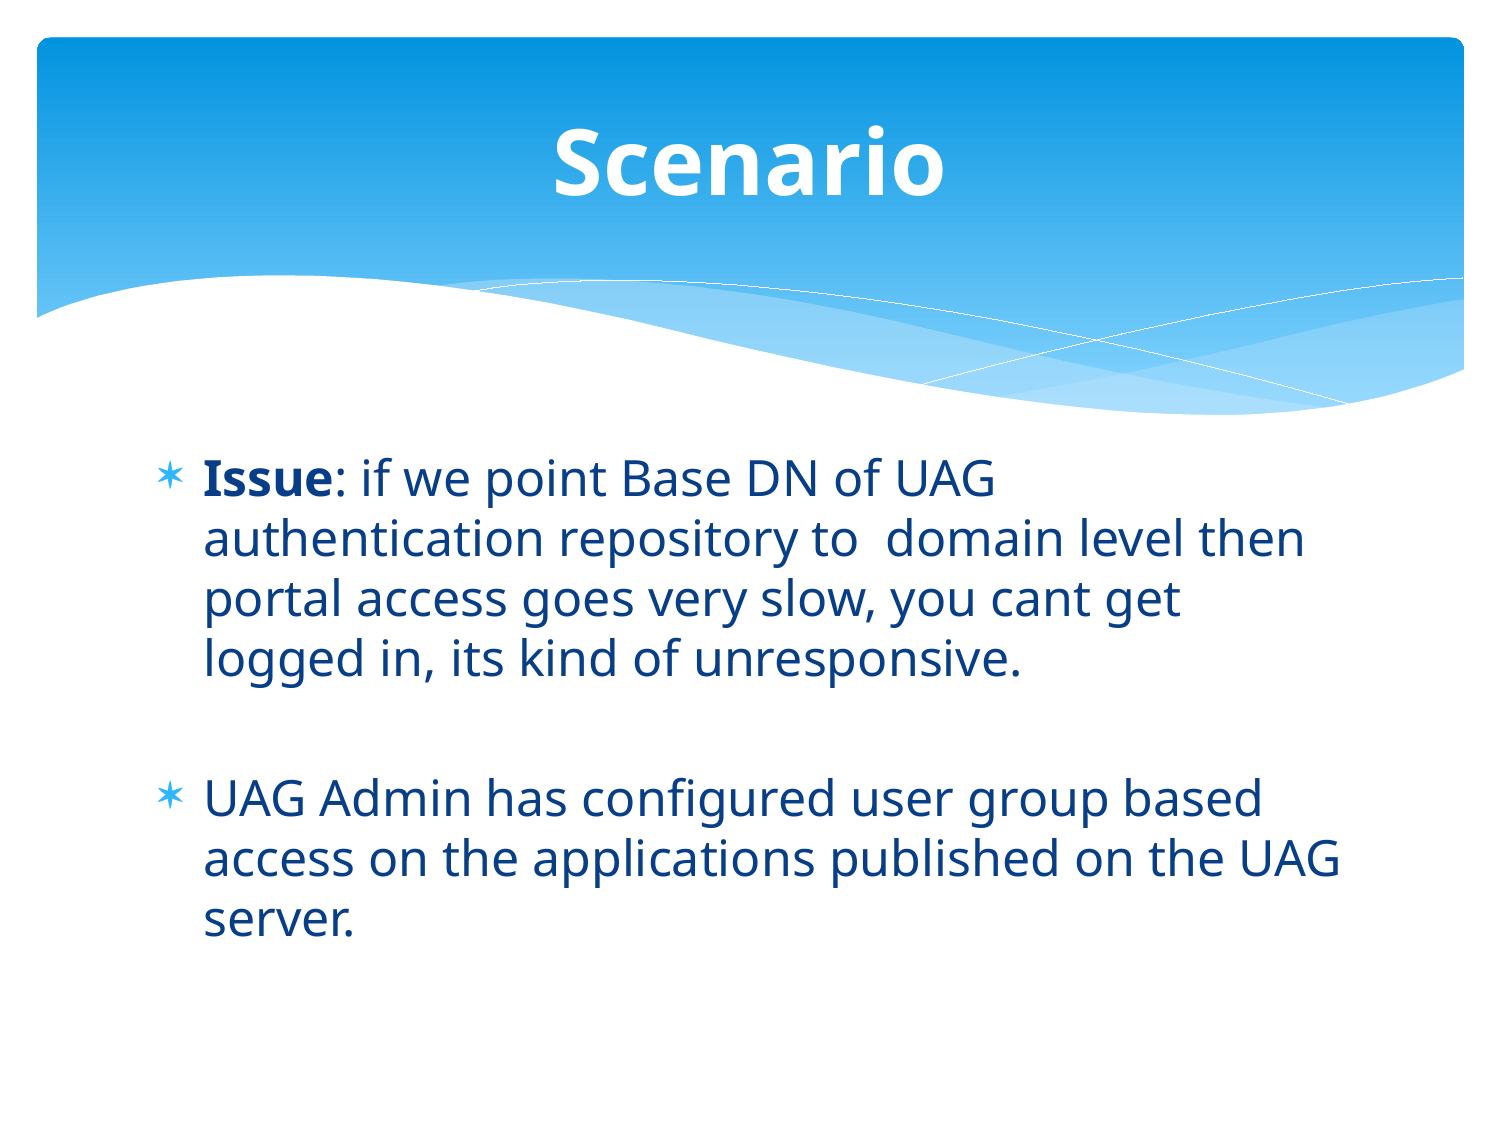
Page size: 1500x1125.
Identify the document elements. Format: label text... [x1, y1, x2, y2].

title Scenario [75, 55, 1425, 261]
list Issue: if we point Base DN of UAG authentication repository to domain level then portal access goes very slow, you cant get logged in, its kind of unresponsive. UAG Admin has configured user group based access on the applications published on the UAG server. [143, 438, 1359, 1005]
